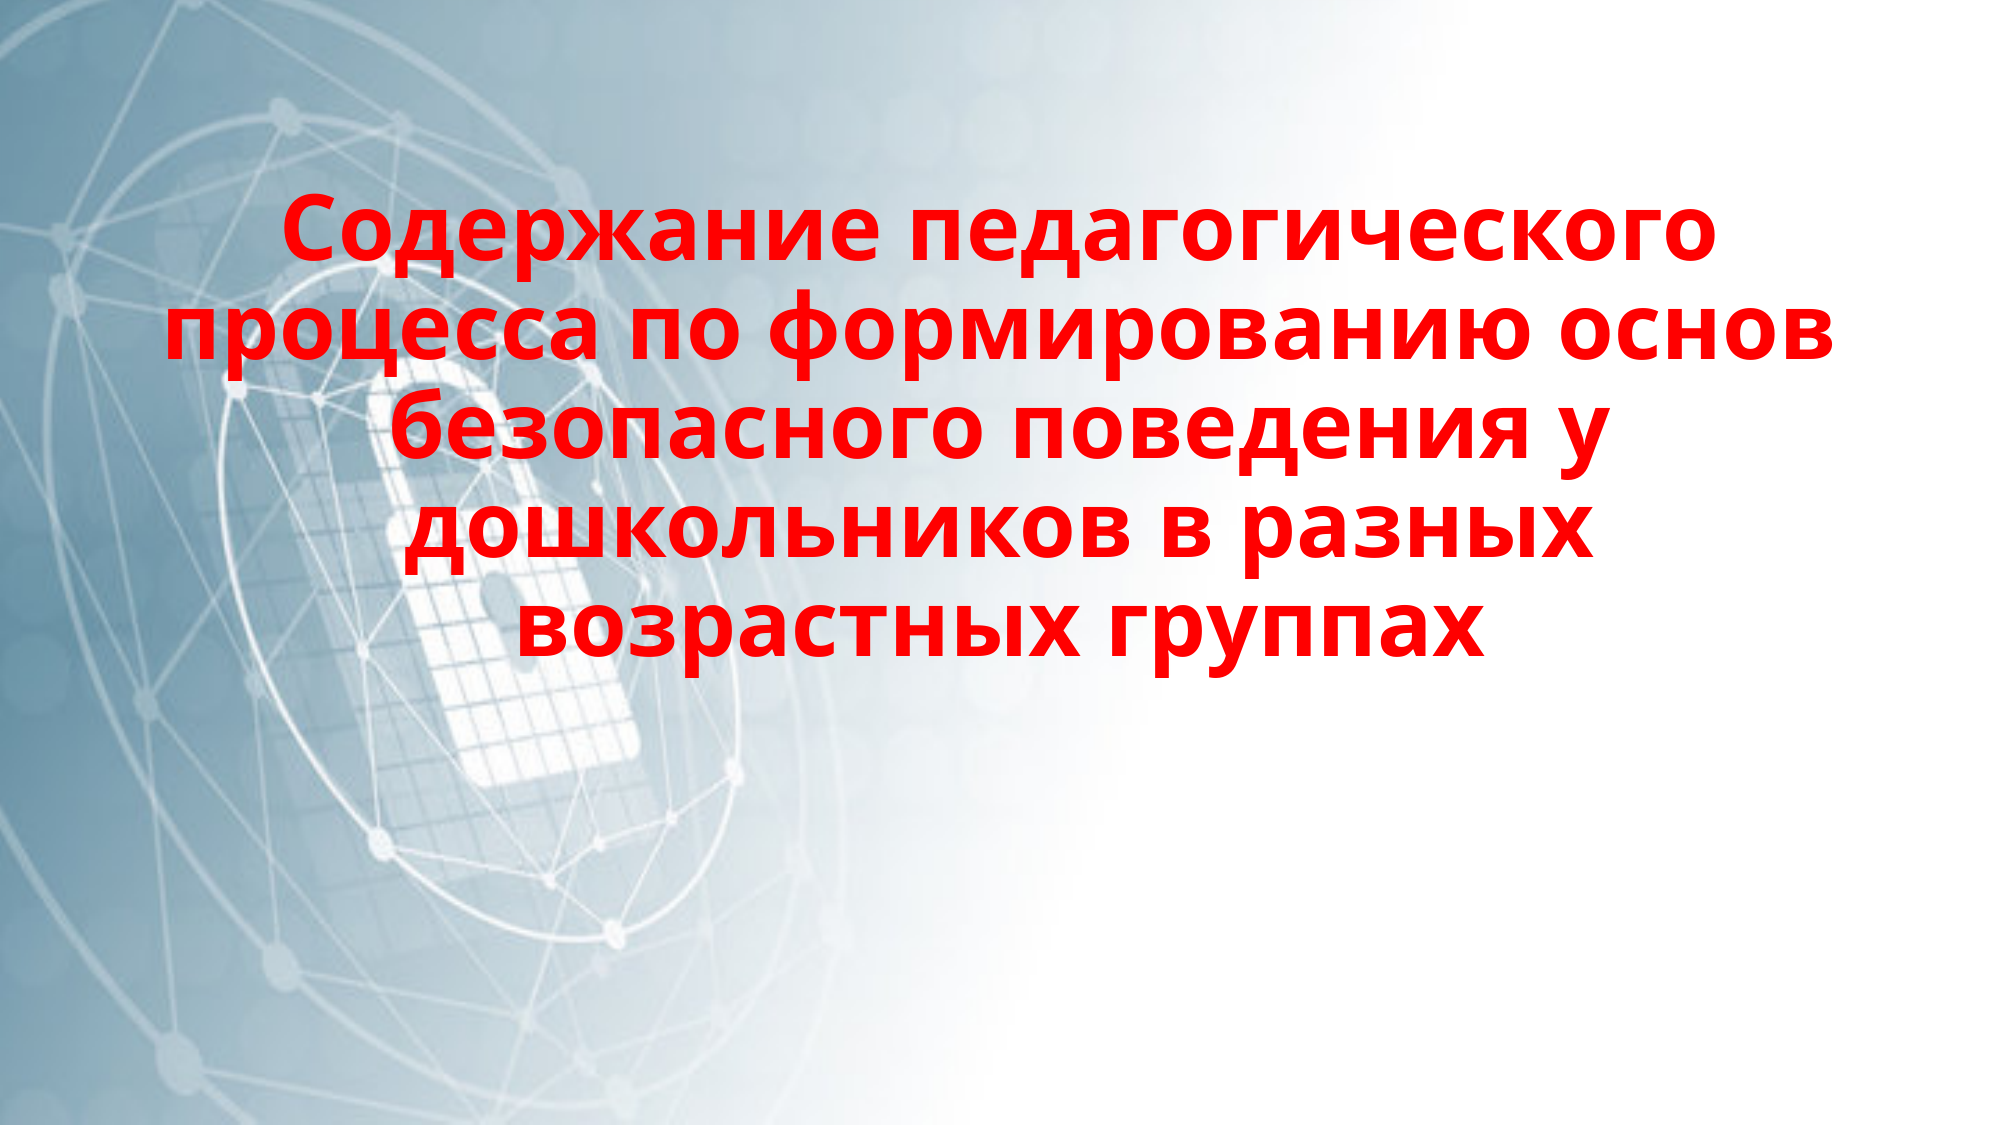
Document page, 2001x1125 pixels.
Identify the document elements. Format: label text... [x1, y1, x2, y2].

picture [0, 0, 2001, 1125]
title Содержание педагогического процесса по формированию основ безопасного поведения у дошкольников в разных возрастных группах [137, 142, 1863, 715]
